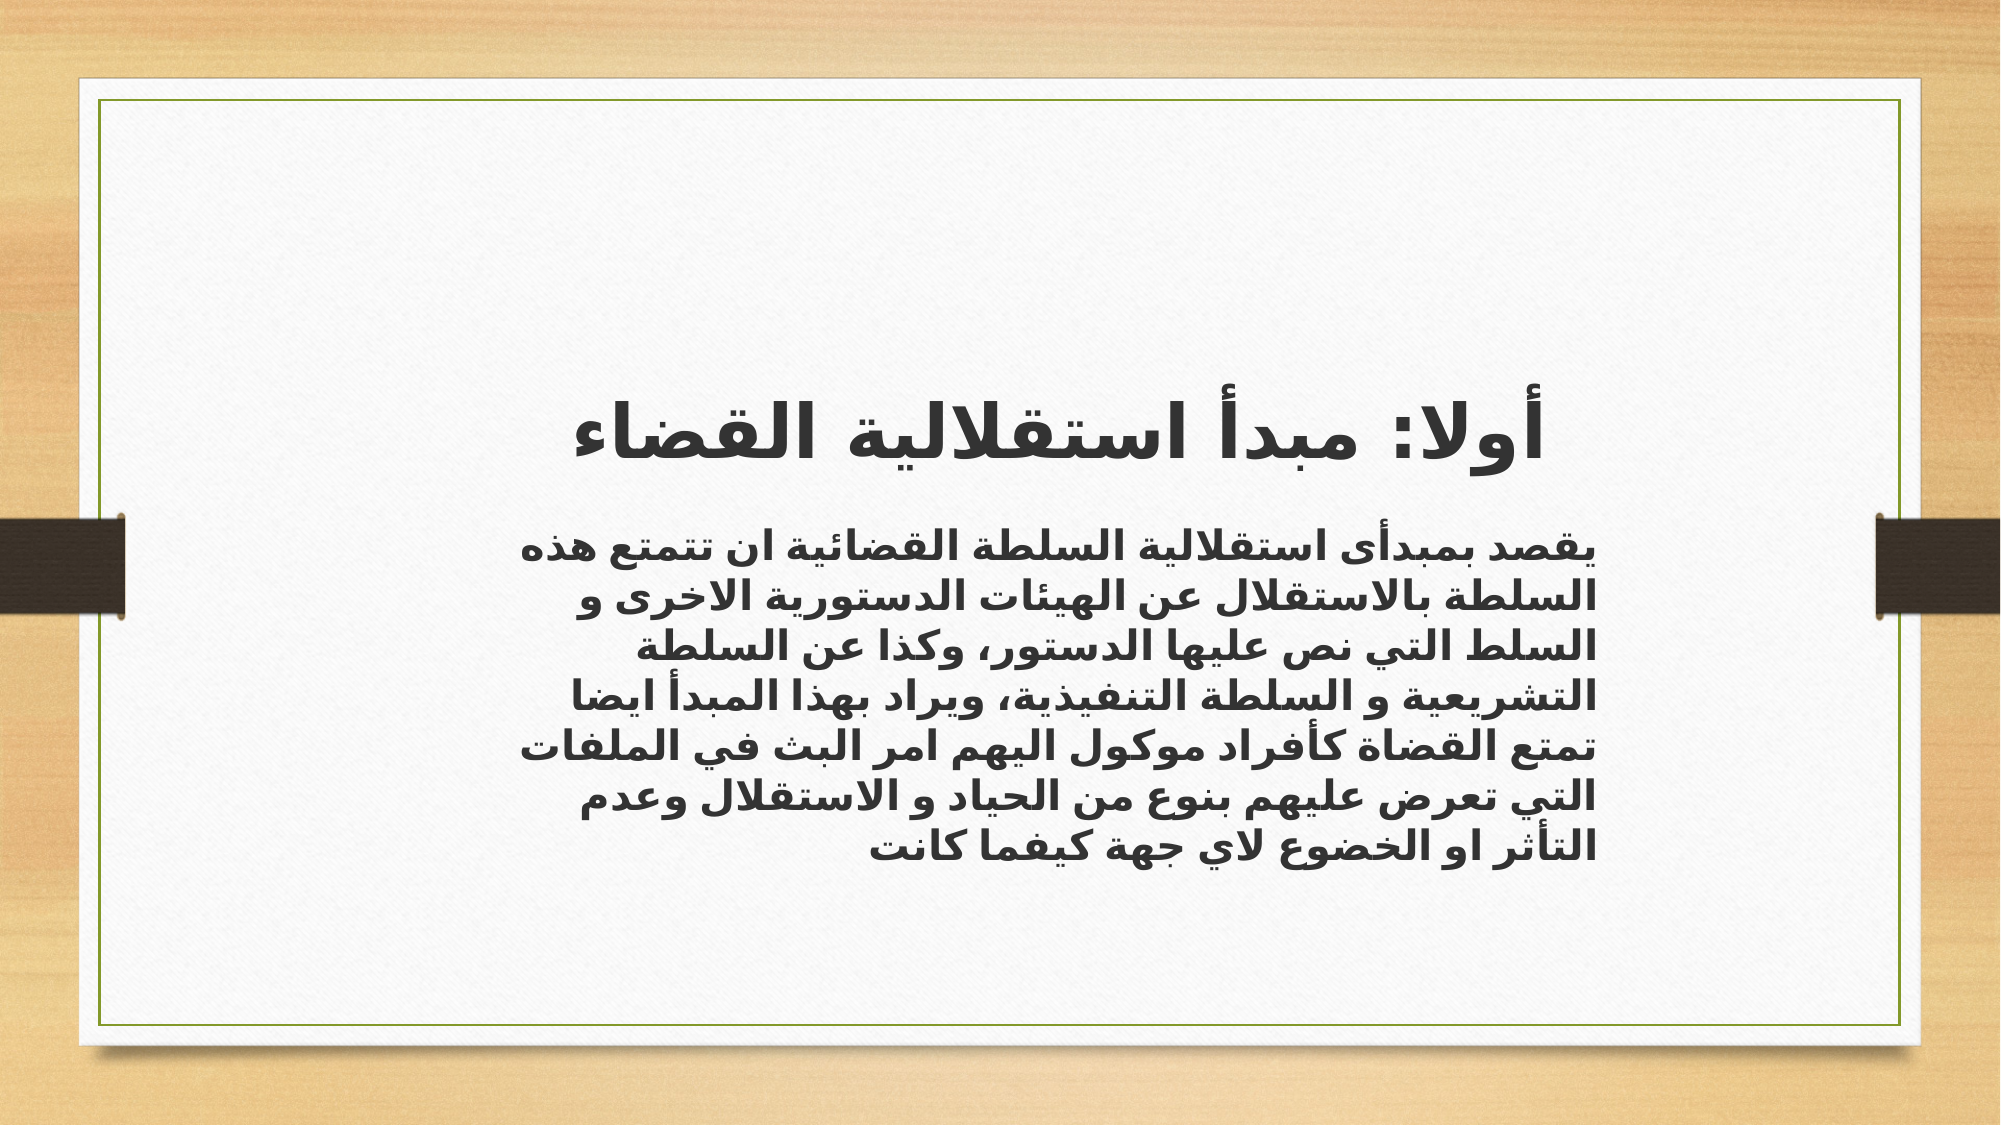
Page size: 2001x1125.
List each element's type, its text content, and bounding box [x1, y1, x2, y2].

picture [0, 0, 2001, 1125]
text_box أولا: مبدأ استقلالية القضاء يقصد بمبدأى استقلالية السلطة القضائية ان تتمتع هذه السلطة بالاستقلال عن الهيئات الدستورية الاخرى و السلط التي نص عليها الدستور، وكذا عن السلطة التشريعية و السلطة التنفيذية، ويراد بهذا المبدأ ايضا تمتع القضاة كأفراد موكول اليهم امر البث في الملفات التي تعرض عليهم بنوع من الحياد و الاستقلال وعدم التأثر او الخضوع لاي جهة كيفما كانت [492, 369, 1689, 877]
